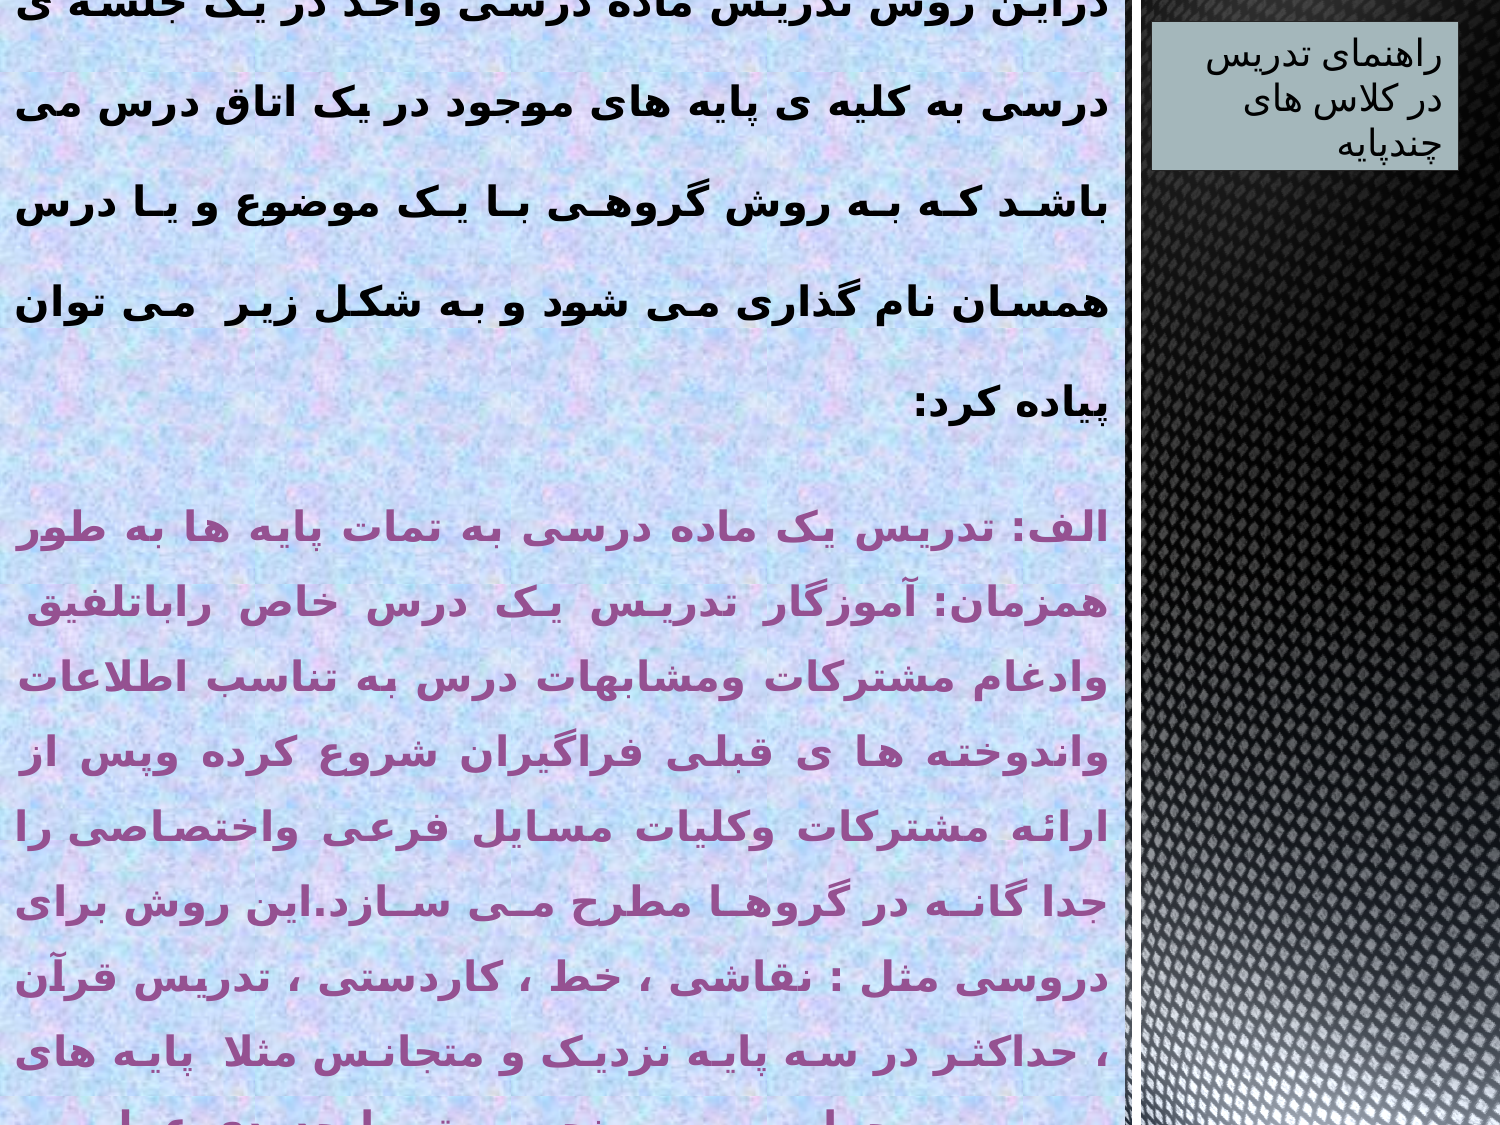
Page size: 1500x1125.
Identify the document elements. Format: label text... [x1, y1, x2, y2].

text_box ب )طریقه گروهی: دراین روش تدریس ماده درسی واحد در یک جلسه ی درسی به کلیه ی پایه های موجود در یک اتاق درس می باشد که به روش گروهی با یک موضوع و یا درس همسان نام گذاری می شود و به شکل زیر می توان پیاده کرد: الف: تدریس یک ماده درسی به تمات پایه ها به طور همزمان: آموزگار تدریس یک درس خاص راباتلفیق وادغام مشترکات ومشابهات درس به تناسب اطلاعات واندوخته ها ی قبلی فراگیران شروع کرده وپس از ارائه مشترکات وکلیات مسایل فرعی واختصاصی را جدا گانه در گروها مطرح می سازد.این روش برای دروسی مثل : نقاشی ، خط ، کاردستی ، تدریس قرآن ، حداکثر در سه پایه نزدیک و متجانس مثلا پایه های سوم و چهار م و پنچم تا حدودی عملی است(در45دقیقه) [0, 0, 1125, 1125]
text_box راهنمای تدریس در کلاس های چندپایه [1151, 21, 1459, 171]
picture [1125, 0, 1500, 1125]
